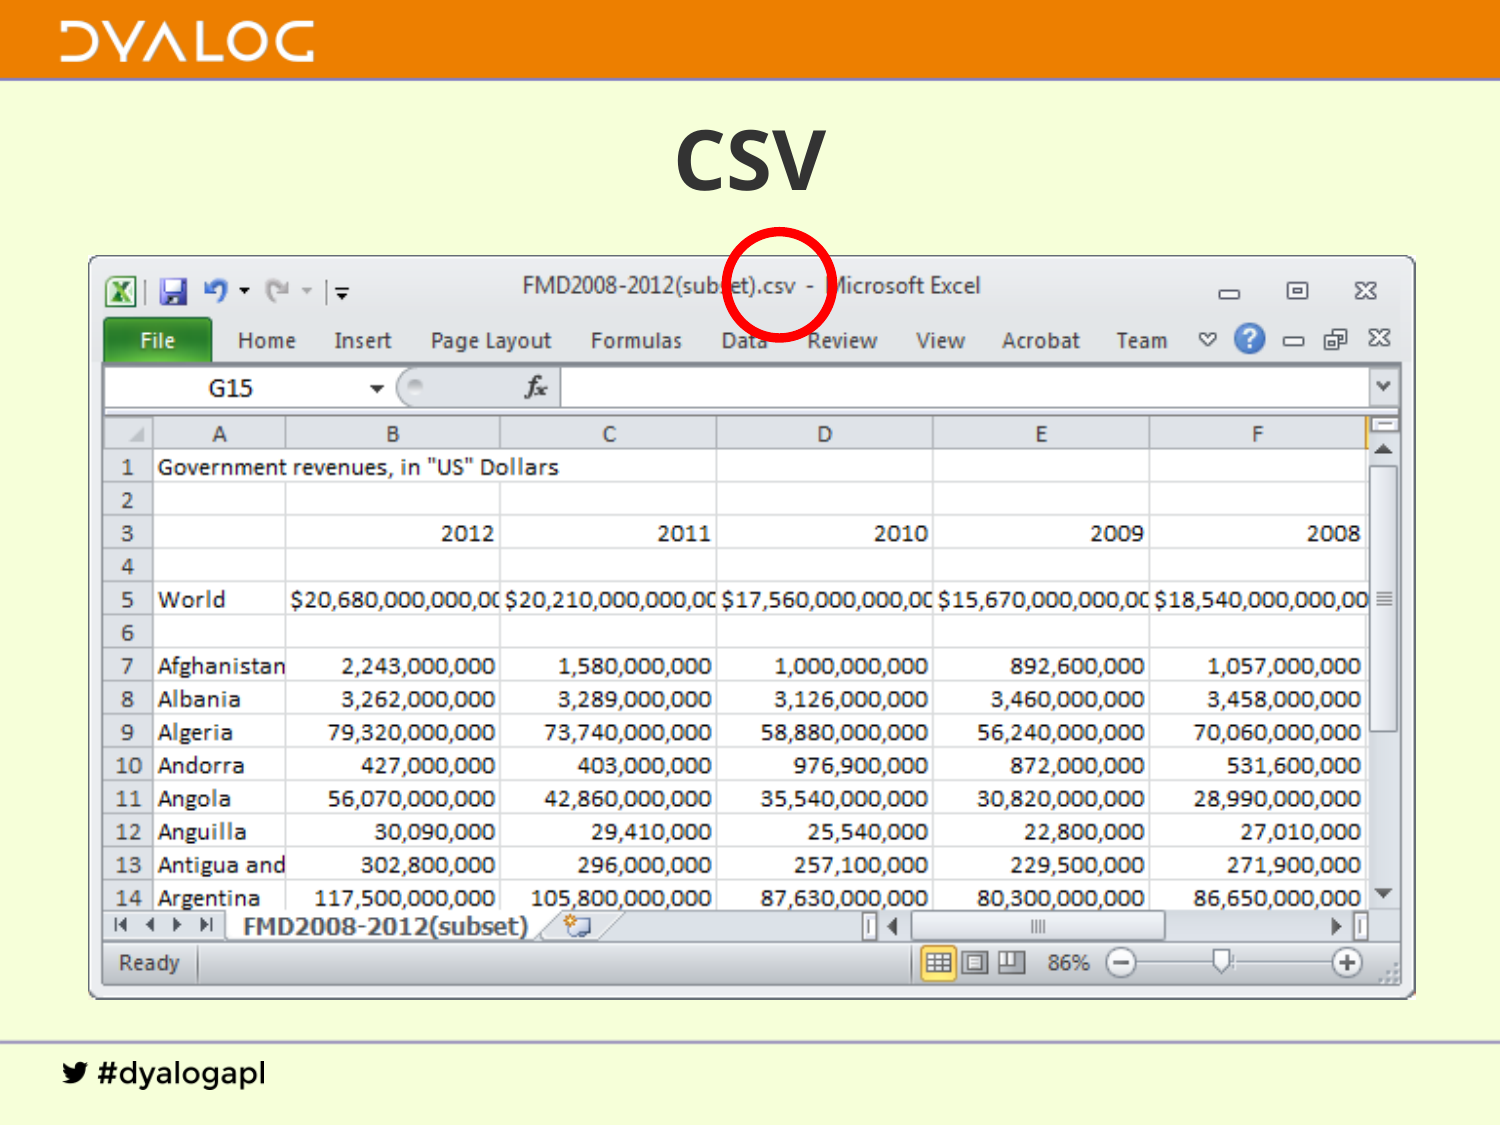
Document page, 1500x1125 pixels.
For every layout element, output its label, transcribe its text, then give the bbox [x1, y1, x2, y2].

picture [0, 0, 1500, 1125]
title CSV [112, 99, 1388, 253]
text_box [736, 231, 822, 253]
